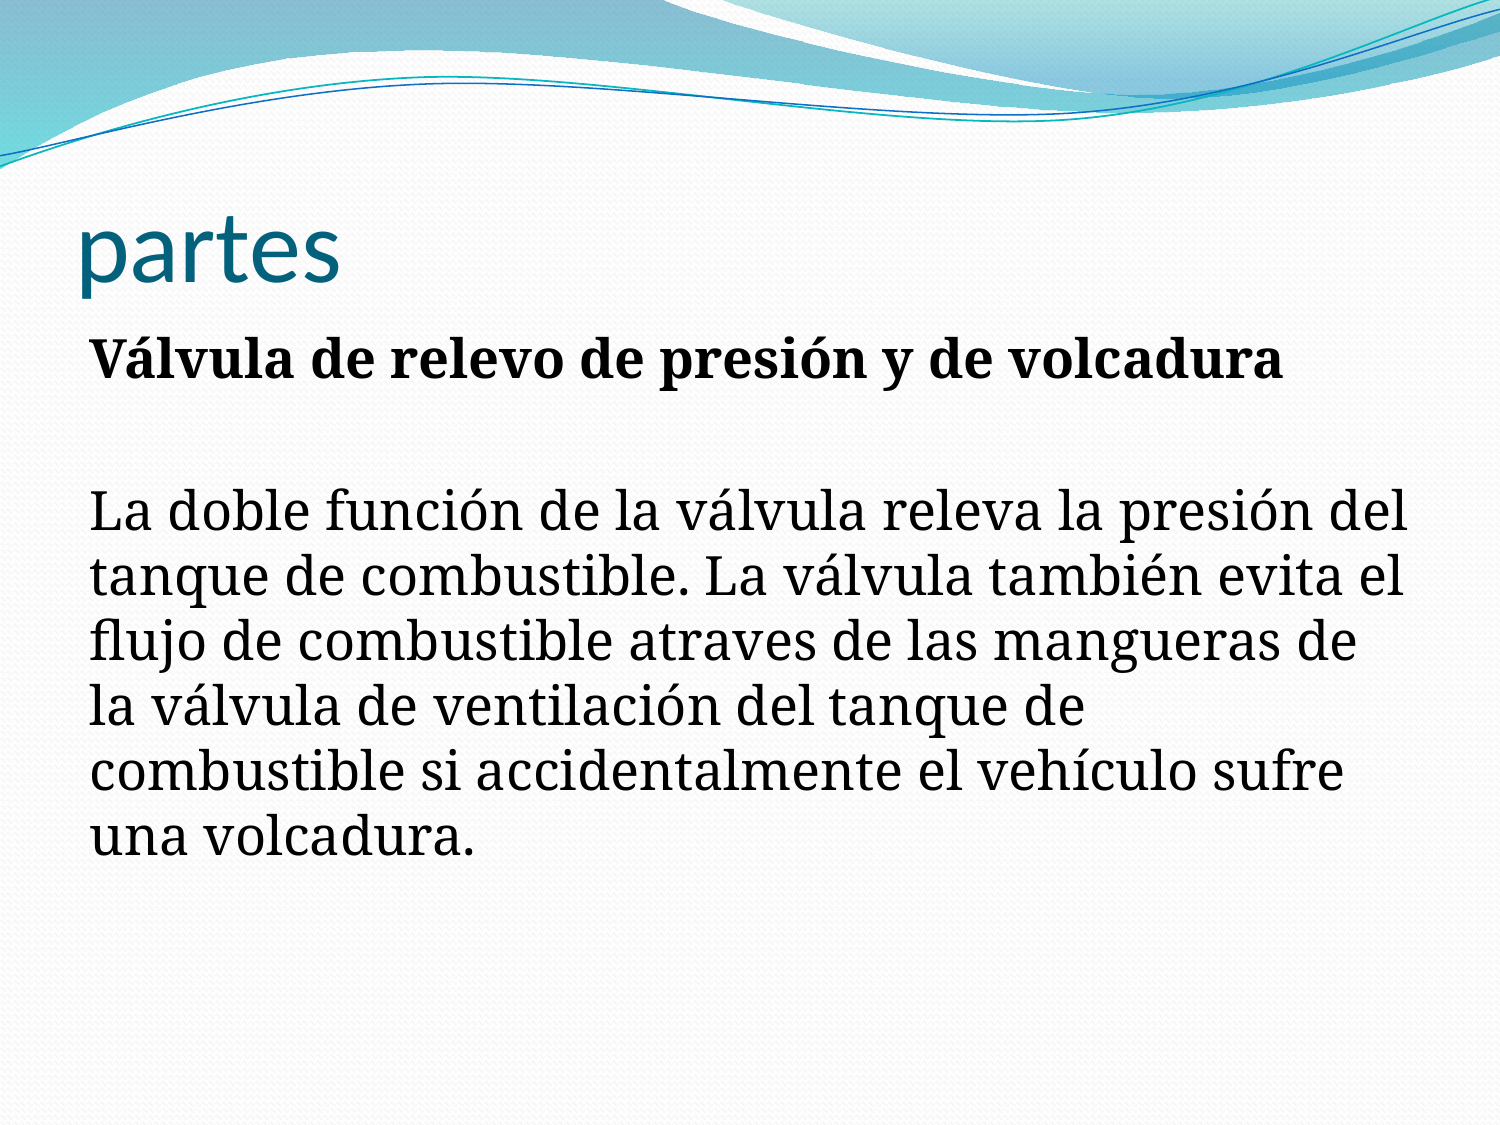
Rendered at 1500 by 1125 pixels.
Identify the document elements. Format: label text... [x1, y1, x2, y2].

title partes [75, 115, 1425, 303]
list Válvula de relevo de presión y de volcadura La doble función de la válvula releva la presión del tanque de combustible. La válvula también evita el flujo de combustible atraves de las mangueras de la válvula de ventilación del tanque de combustible si accidentalmente el vehículo sufre una volcadura. [75, 317, 1425, 1038]
